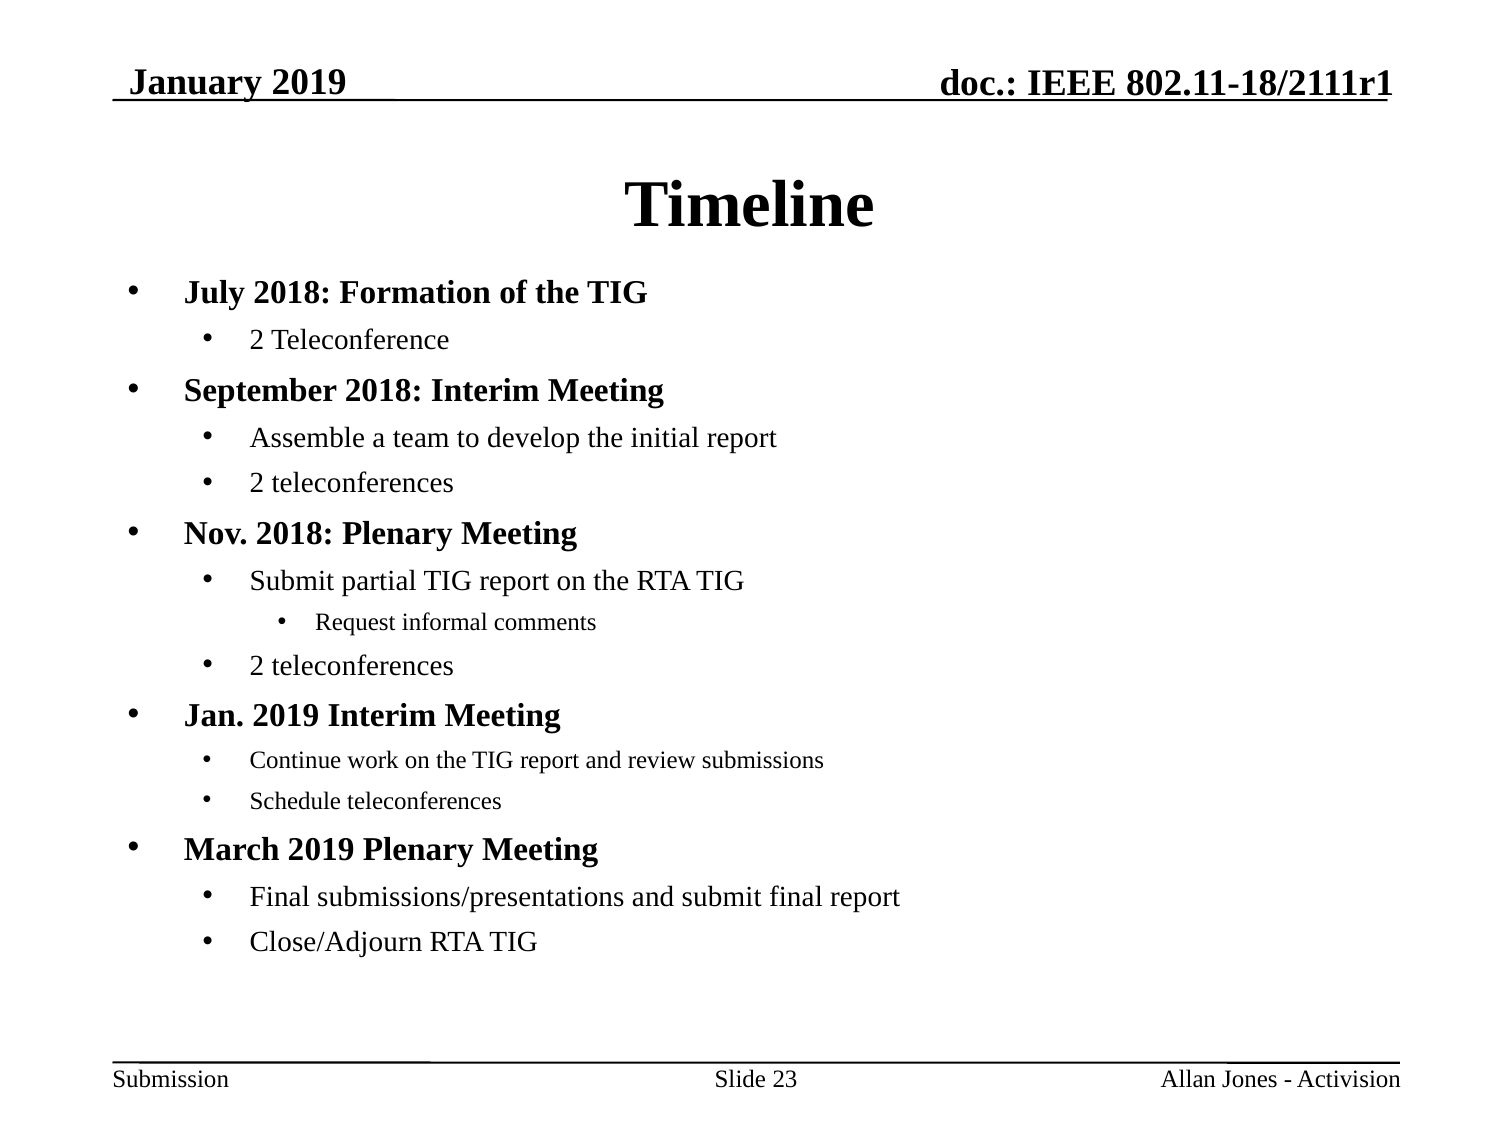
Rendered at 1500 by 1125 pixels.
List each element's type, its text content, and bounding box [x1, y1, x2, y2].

list July 2018: Formation of the TIG 2 Teleconference September 2018: Interim Meeting Assemble a team to develop the initial report 2 teleconferences Nov. 2018: Plenary Meeting Submit partial TIG report on the RTA TIG Request informal comments 2 teleconferences Jan. 2019 Interim Meeting Continue work on the TIG report and review submissions Schedule teleconferences March 2019 Plenary Meeting Final submissions/presentations and submit final report Close/Adjourn RTA TIG [112, 288, 1388, 938]
slide_number Slide 23 [712, 1061, 800, 1123]
footer Allan Jones - Activision [902, 1061, 1402, 1093]
title Timeline [112, 112, 1388, 288]
text_box January 2019 [114, 37, 493, 113]
